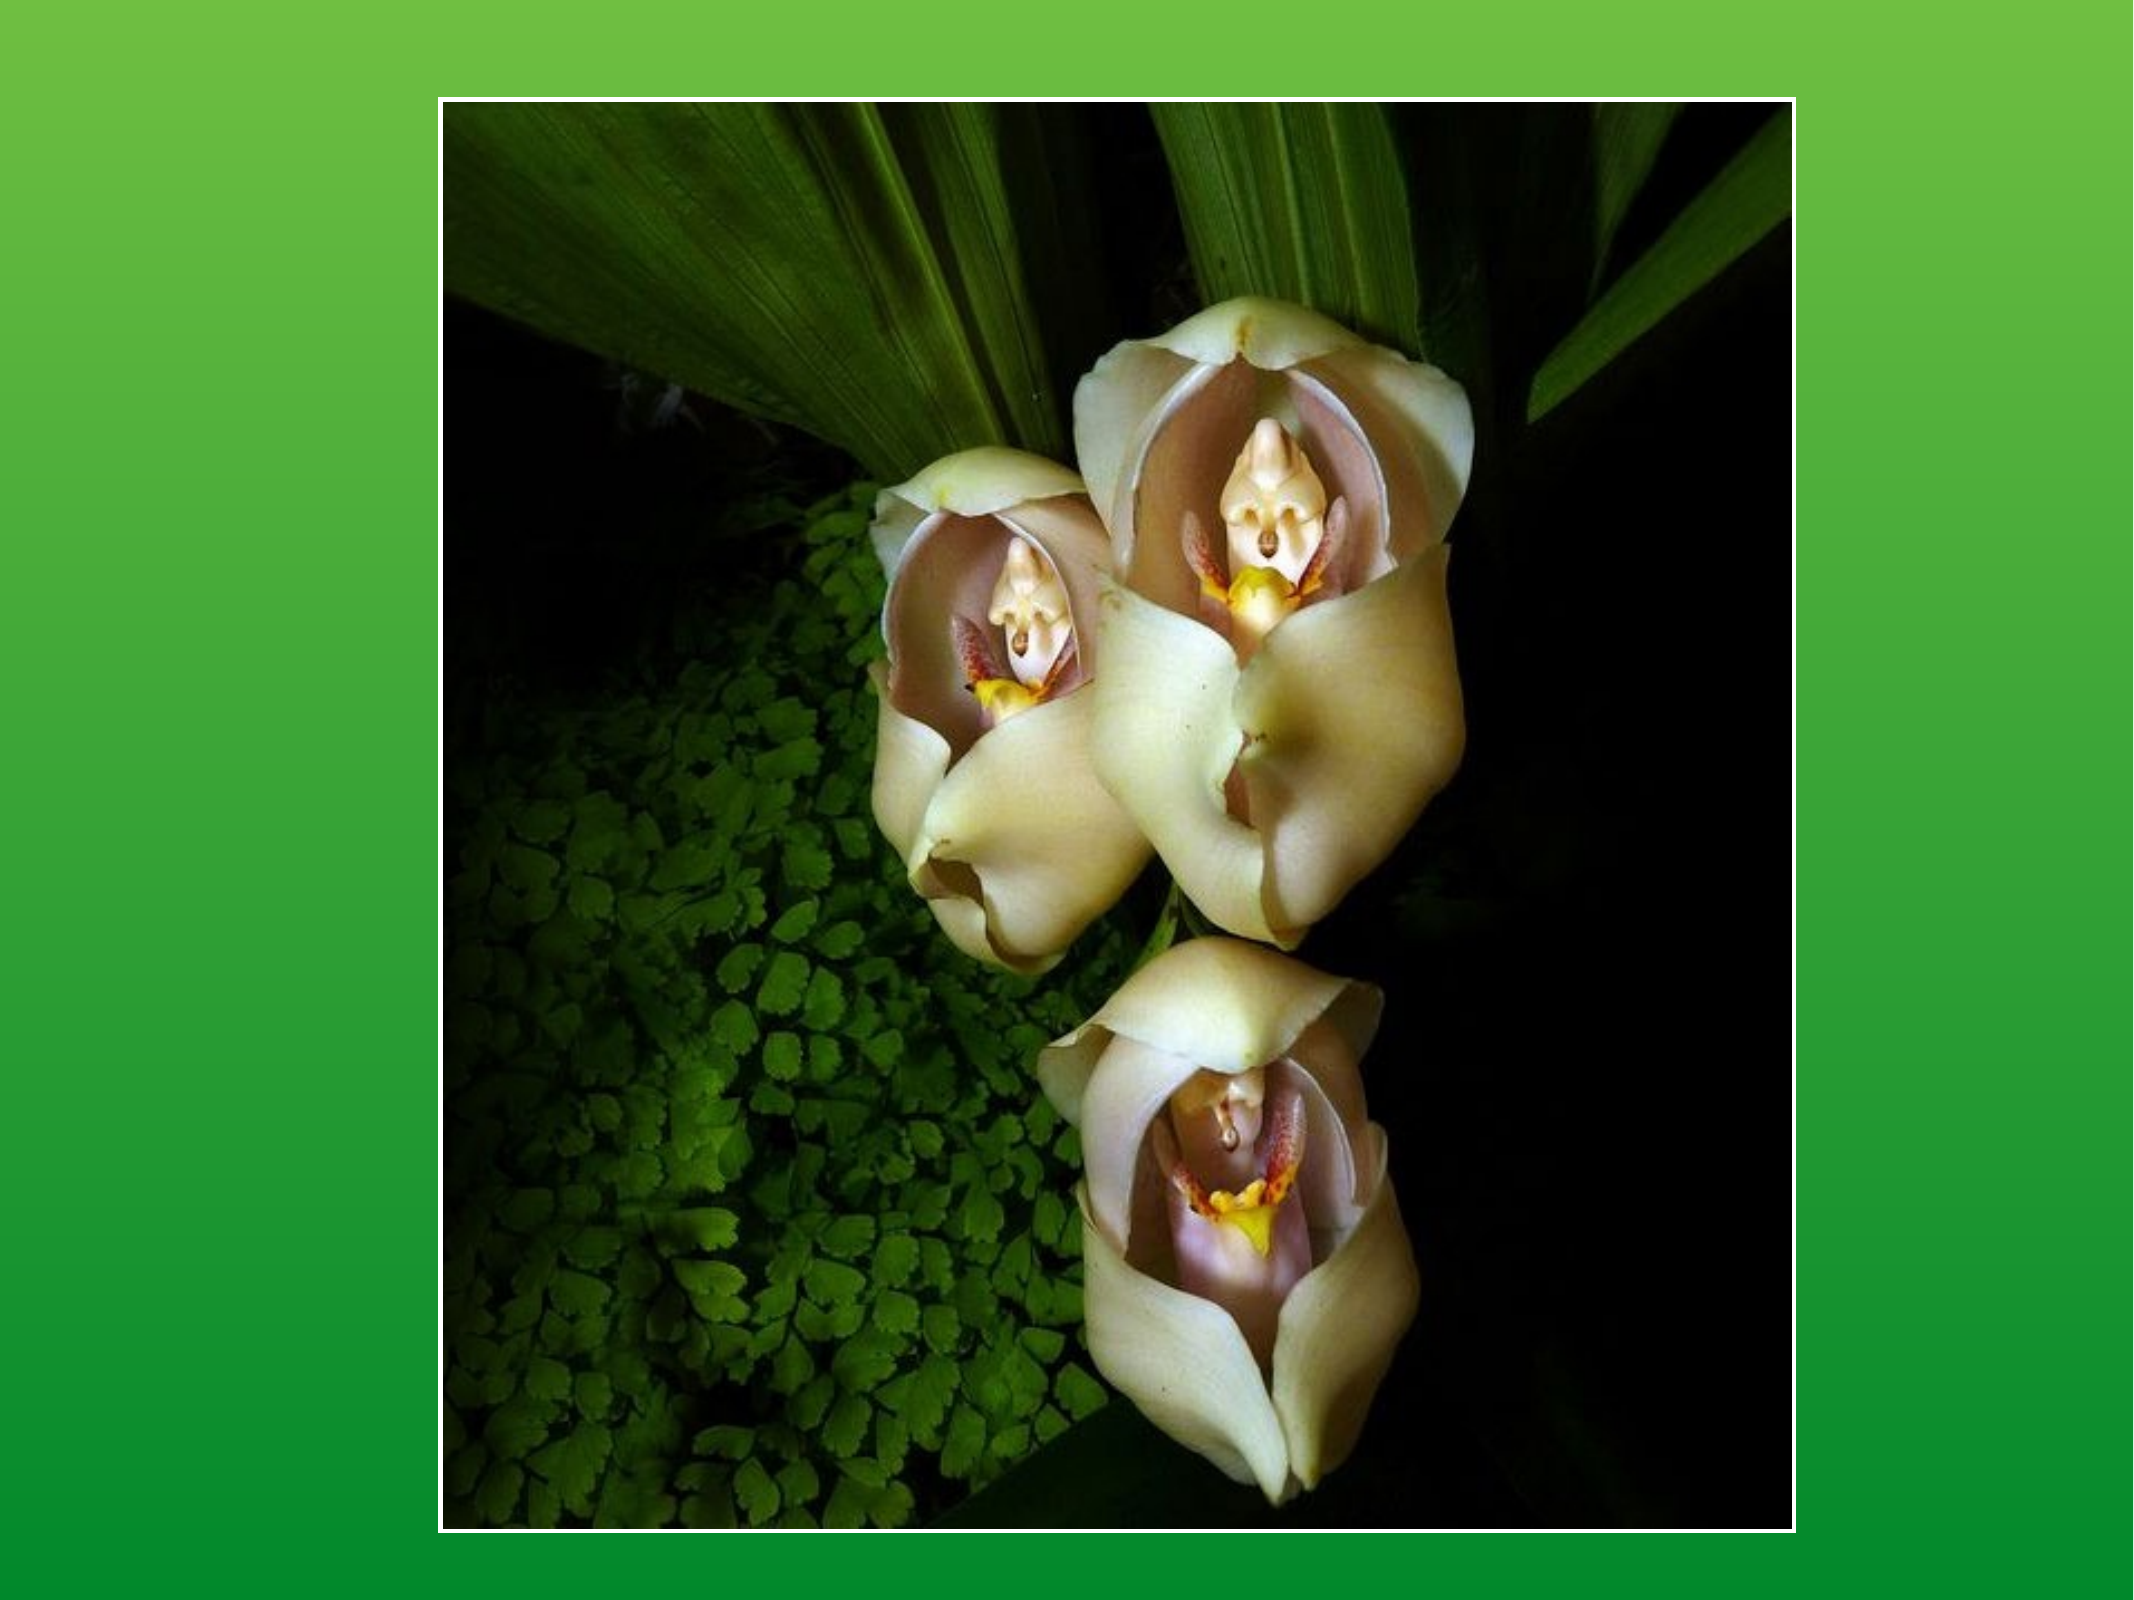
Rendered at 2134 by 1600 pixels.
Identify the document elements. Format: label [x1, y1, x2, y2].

picture [442, 101, 1792, 1530]
